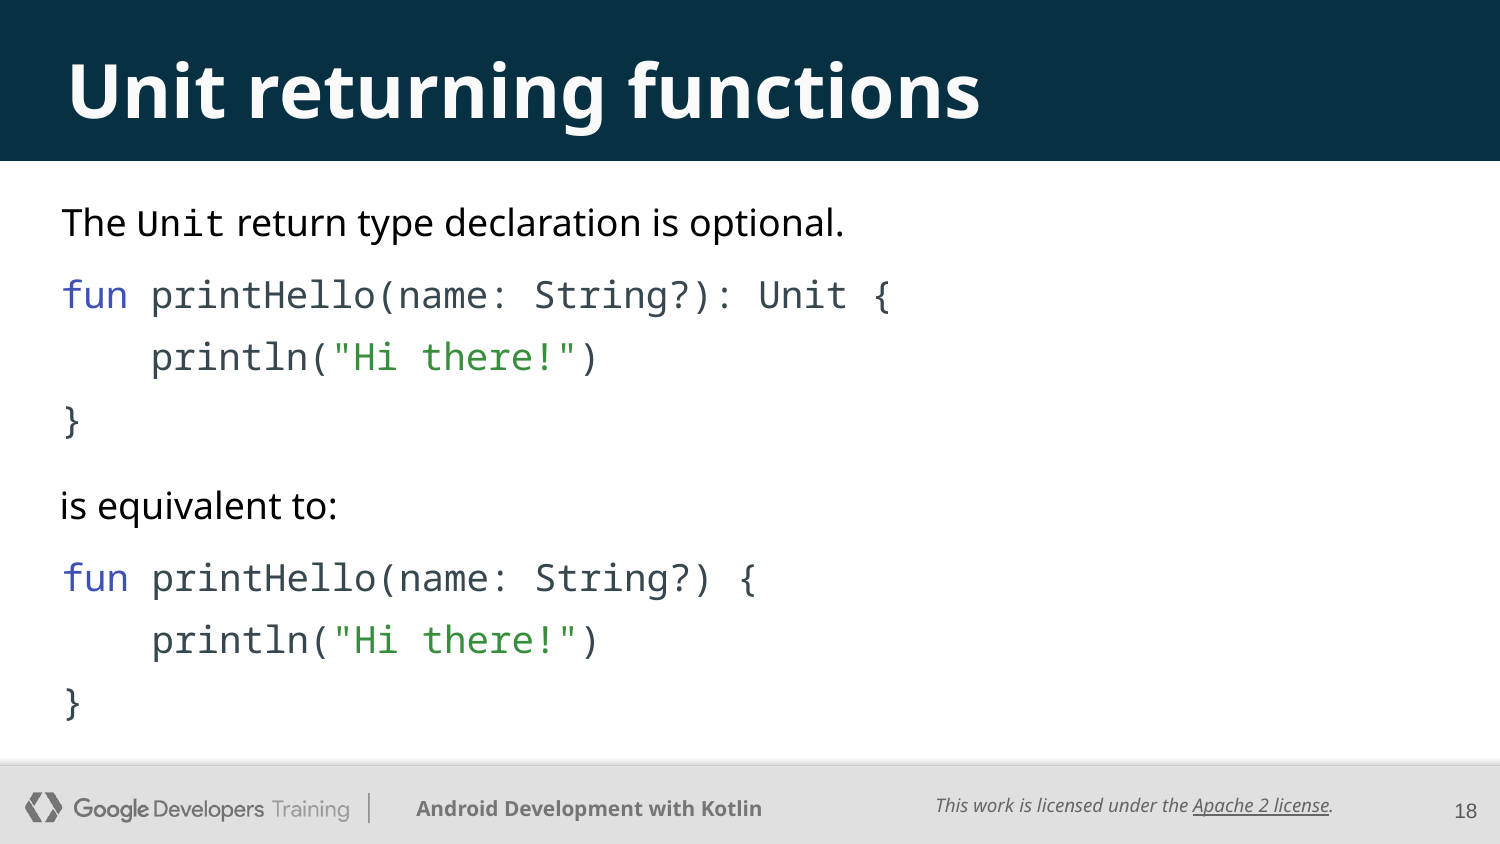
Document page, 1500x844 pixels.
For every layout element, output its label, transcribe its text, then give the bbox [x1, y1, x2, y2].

text_box is equivalent to: [44, 466, 1441, 532]
text_box fun printHello(name: String?) { println("Hi there!") } [46, 532, 1227, 683]
title Unit returning functions [51, 28, 1449, 122]
slide_number ‹#› [1402, 777, 1493, 842]
text_box The Unit return type declaration is optional. [46, 183, 1443, 249]
picture [0, 161, 1500, 844]
text_box fun printHello(name: String?): Unit { println("Hi there!") } [45, 249, 1444, 429]
